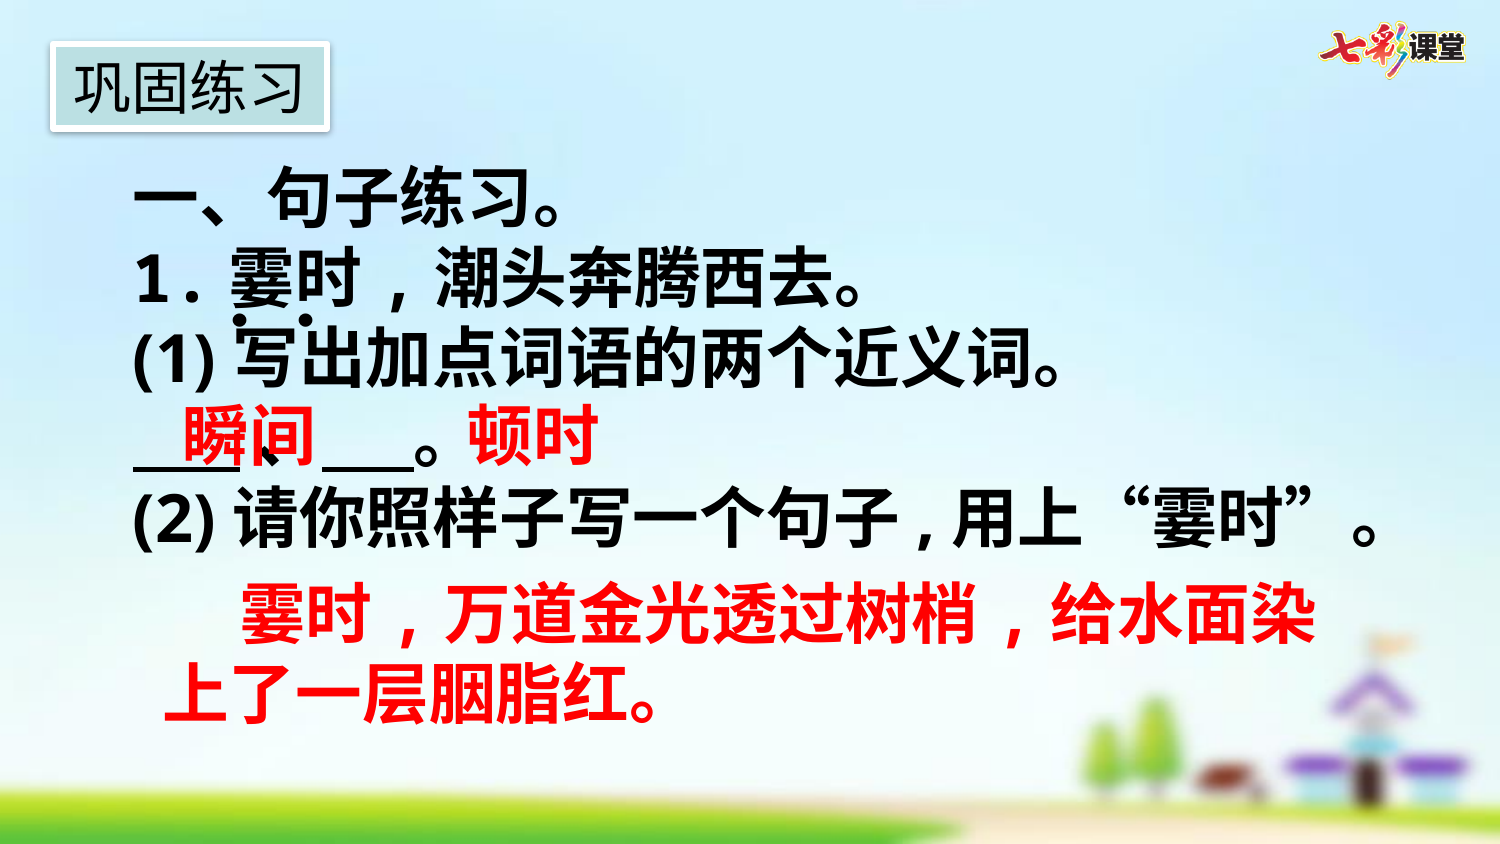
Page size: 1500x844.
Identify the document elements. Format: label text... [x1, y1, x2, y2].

text_box 巩固练习 [50, 41, 330, 132]
picture [0, 0, 1500, 844]
text_box 霎时,万道金光透过树梢,给水面染上了一层胭脂红。 [147, 564, 1376, 739]
text_box ．． [206, 254, 396, 350]
text_box 顿时 [451, 386, 635, 482]
text_box 一、句子练习。 1.霎时,潮头奔腾西去。 (1)写出加点词语的两个近义词。 、 。 (2)请你照样子写一个句子,用上“霎时”。 [118, 148, 1459, 643]
text_box 瞬间 [168, 386, 352, 482]
